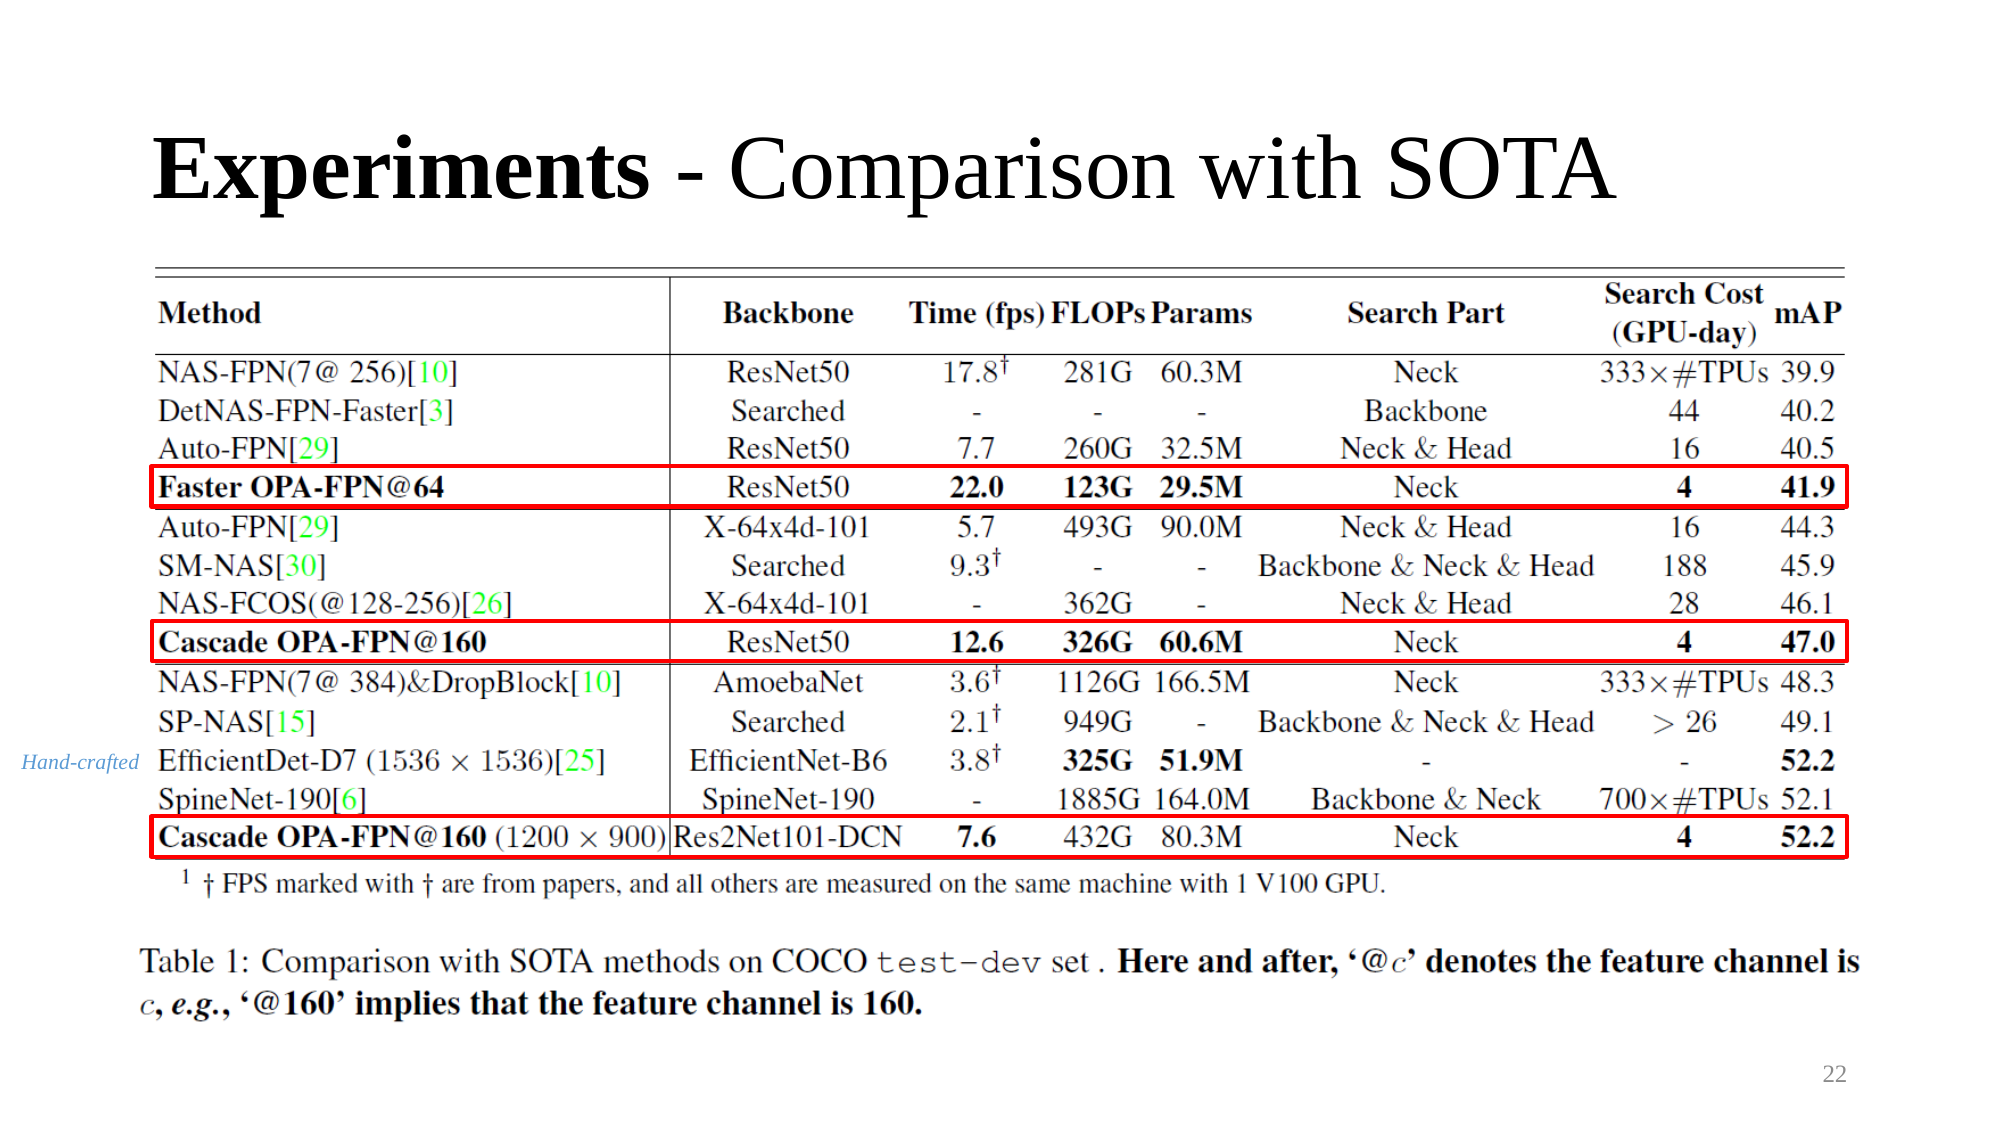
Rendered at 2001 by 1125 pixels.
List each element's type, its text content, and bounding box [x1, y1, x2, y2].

slide_number 22 [1412, 1042, 1863, 1103]
picture [137, 256, 1863, 1026]
title Experiments - Comparison with SOTA [137, 59, 1863, 256]
text_box Hand-crafted [4, 740, 137, 782]
